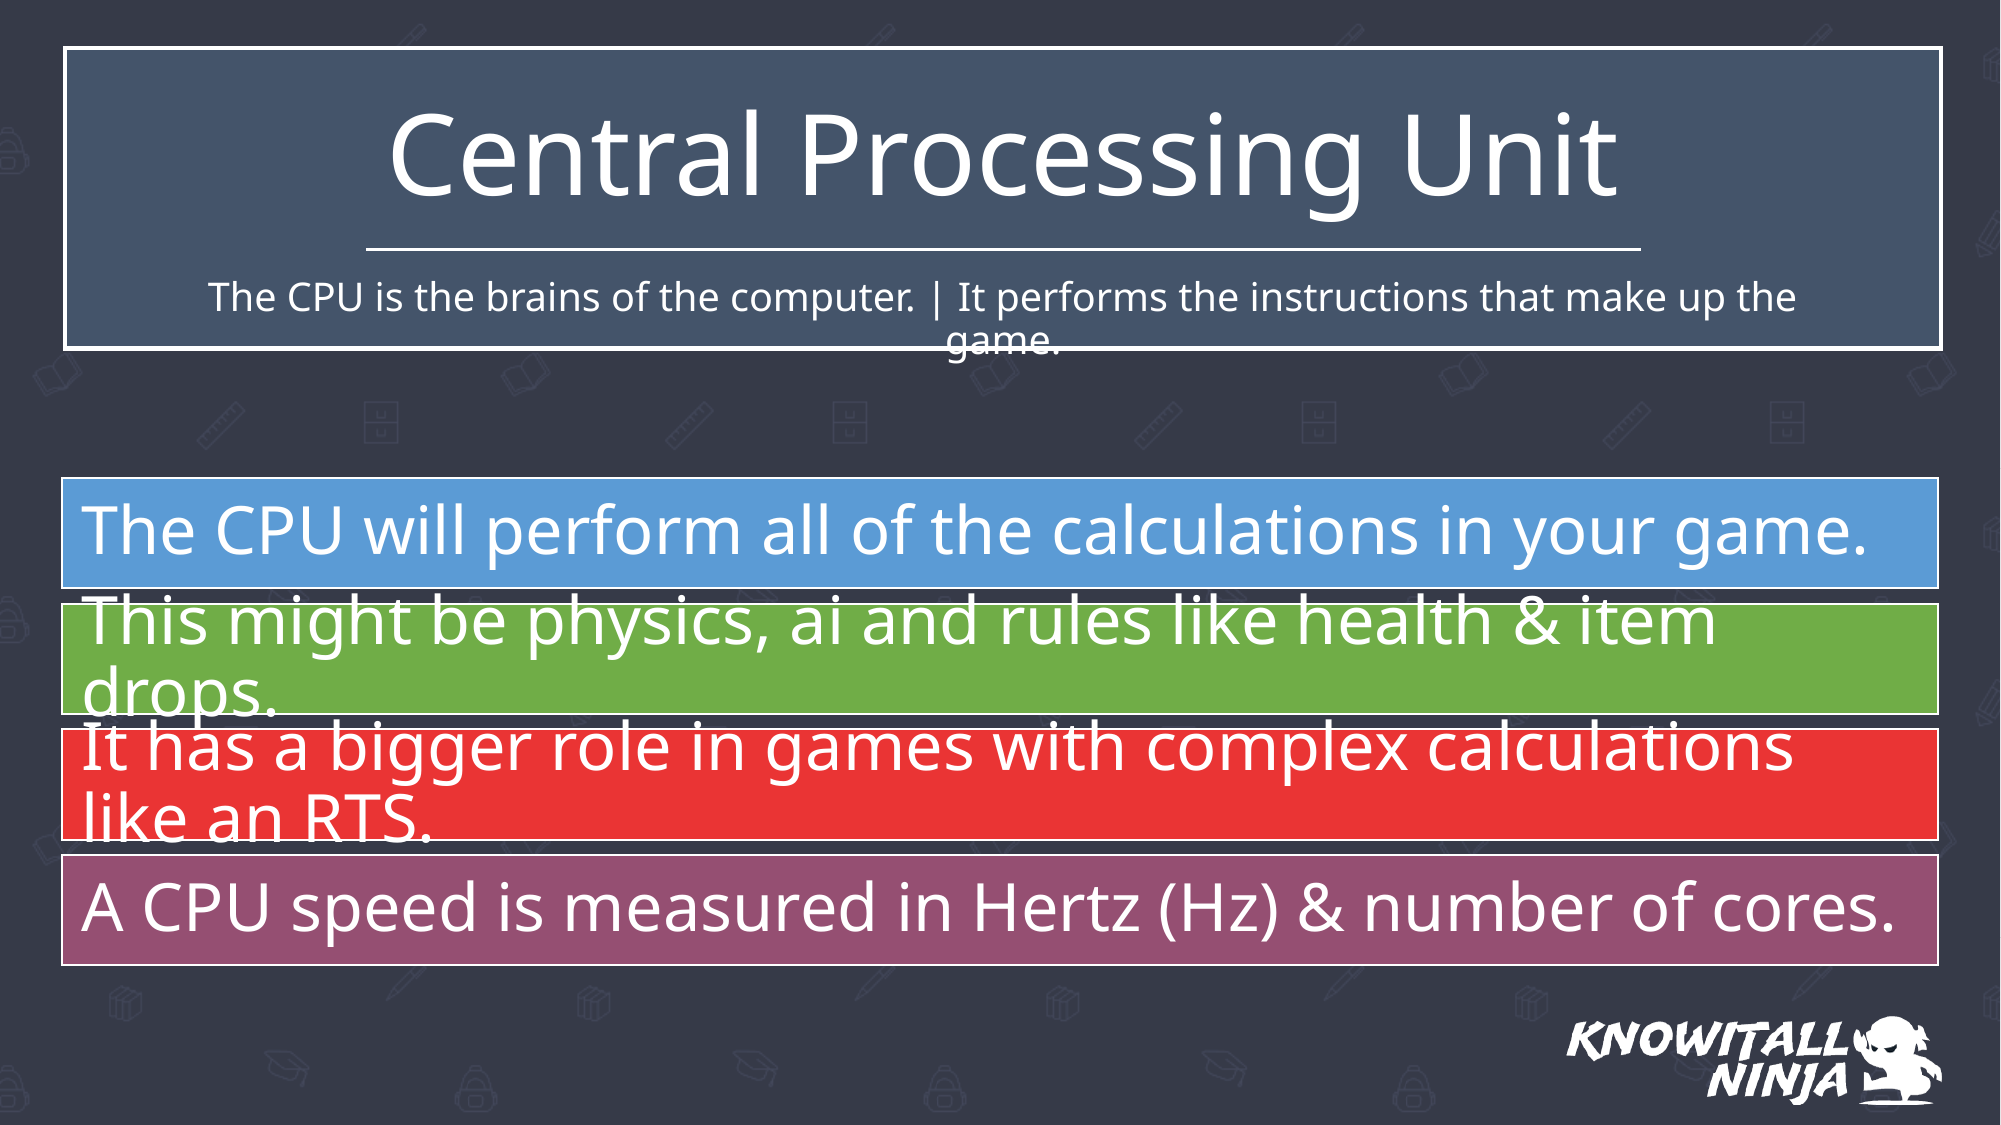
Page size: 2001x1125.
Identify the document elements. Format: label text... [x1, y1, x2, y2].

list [61, 451, 1939, 992]
list The CPU is the brains of the computer. | It performs the instructions that make up the game. [140, 269, 1866, 349]
title Central Processing Unit [140, 48, 1866, 269]
picture [0, 0, 2001, 1125]
